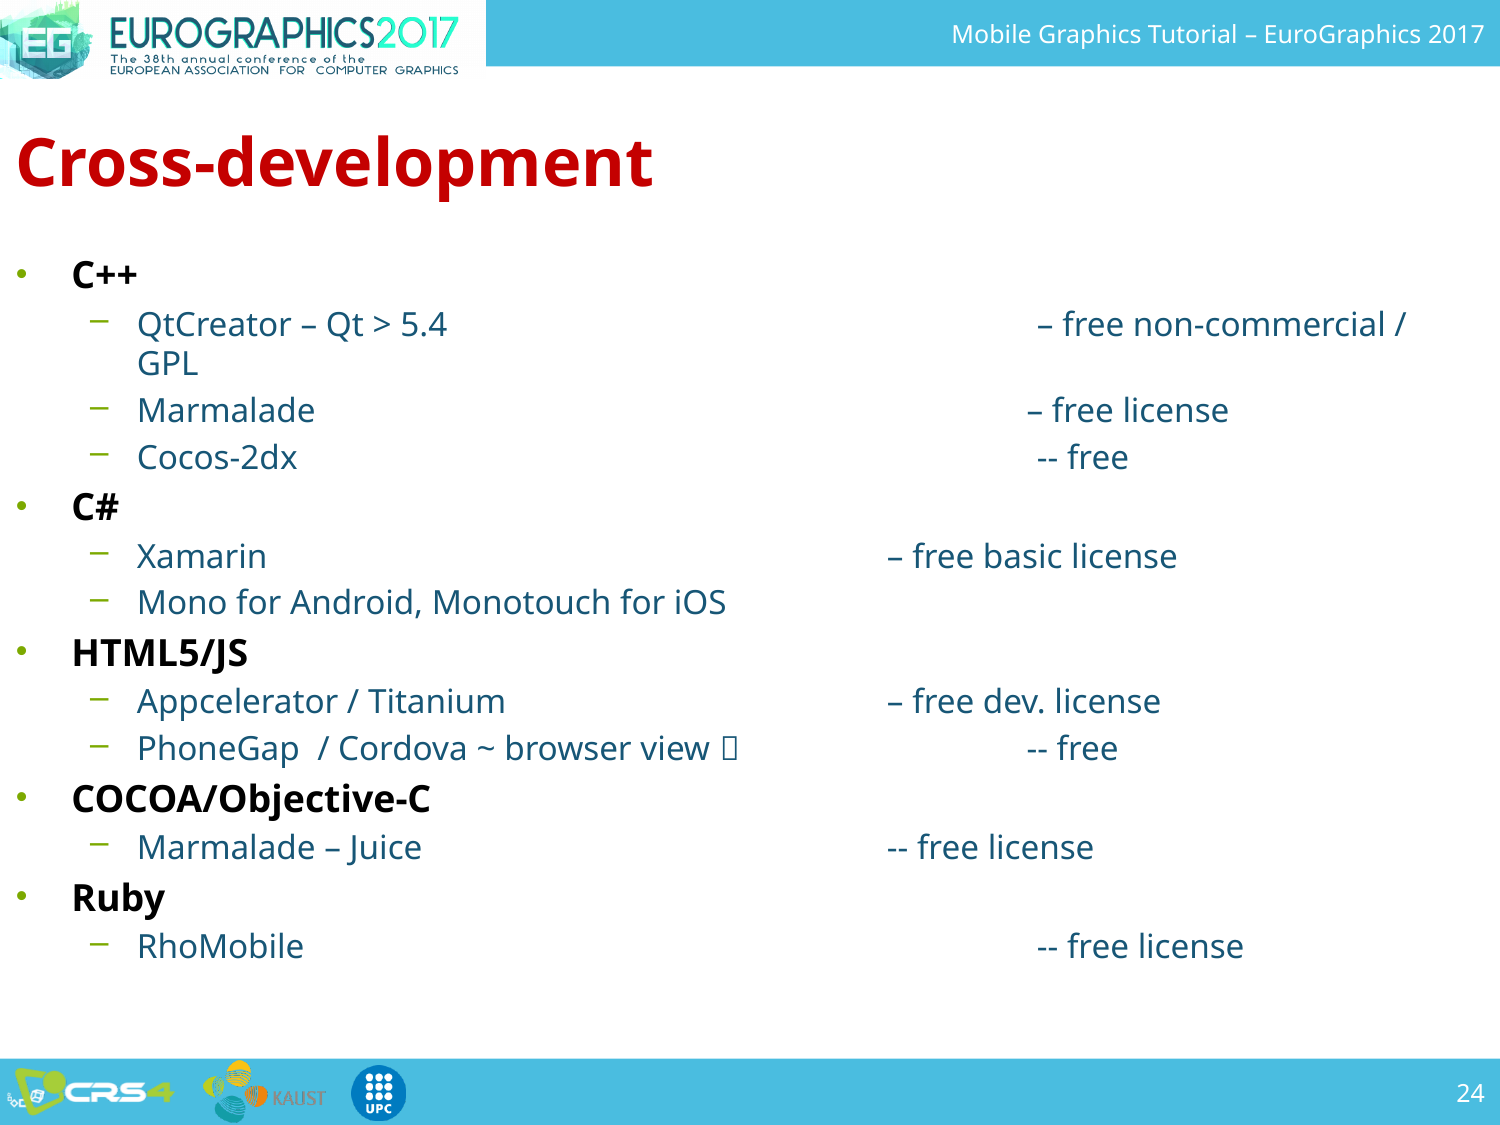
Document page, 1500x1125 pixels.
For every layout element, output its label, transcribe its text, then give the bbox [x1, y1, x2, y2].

picture [0, 0, 486, 77]
picture [203, 1060, 326, 1123]
title Cross-development [0, 77, 1442, 241]
slide_number 24 [1187, 1070, 1500, 1109]
picture [351, 1065, 406, 1121]
picture [1, 1064, 180, 1119]
list C++ QtCreator – Qt > 5.4 – free non-commercial / GPL Marmalade – free license Cocos-2dx -- free C# Xamarin – free basic license Mono for Android, Monotouch for iOS HTML5/JS Appcelerator / Titanium – free dev. license PhoneGap / Cordova ~ browser view  -- free COCOA/Objective-C Marmalade – Juice -- free license Ruby RhoMobile -- free license [0, 243, 1442, 1047]
